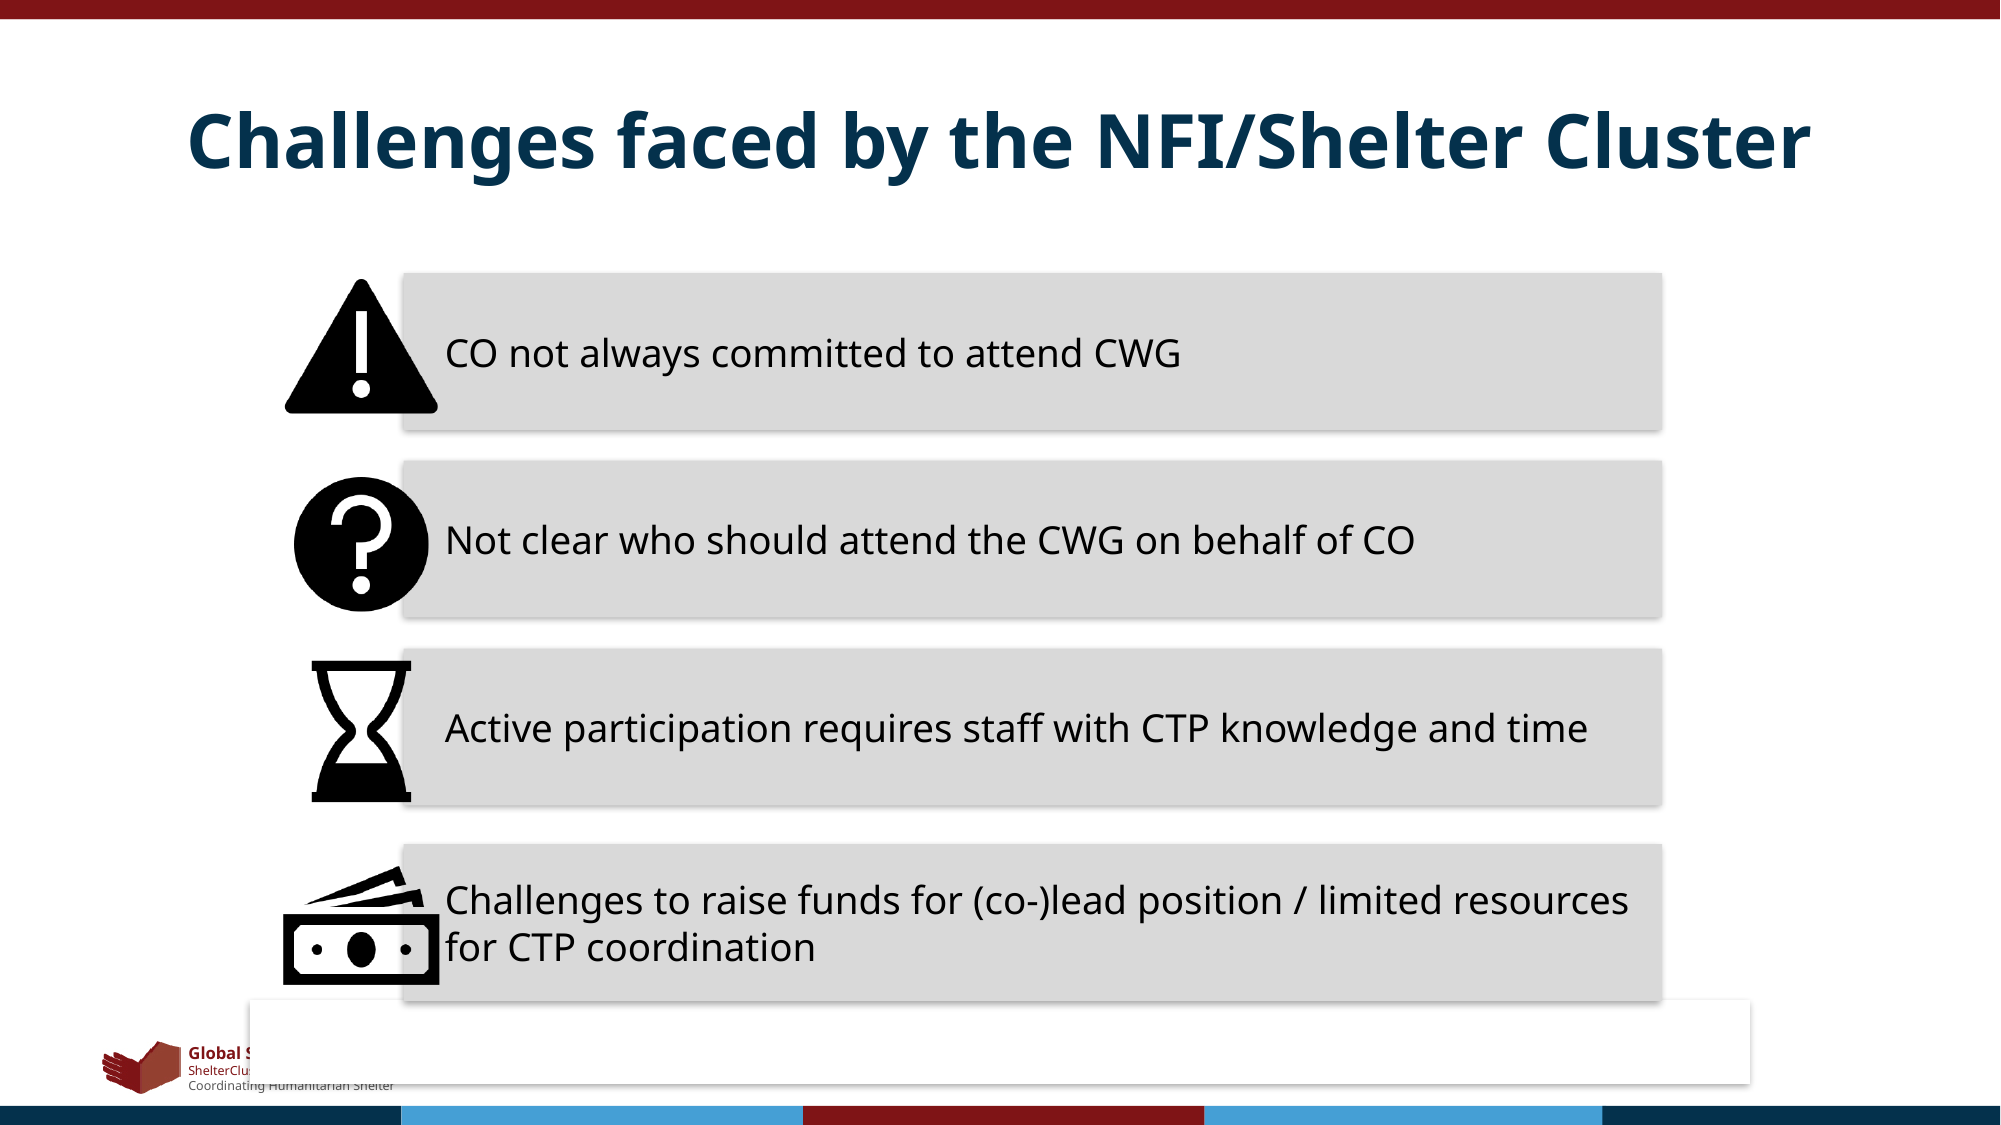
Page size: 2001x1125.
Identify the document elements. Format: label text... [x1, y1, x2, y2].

text_box [249, 999, 1751, 1085]
picture [102, 1041, 181, 1094]
picture [276, 646, 447, 816]
text_box Challenges to raise funds for (co-)lead position / limited resources for CTP coordination [447, 843, 1663, 1002]
picture [276, 842, 447, 1013]
picture [276, 261, 447, 432]
text_box CO not always committed to attend CWG [450, 272, 1663, 431]
text_box Active participation requires staff with CTP knowledge and time [449, 648, 1663, 806]
text_box Not clear who should attend the CWG on behalf of CO [448, 460, 1663, 618]
title Challenges faced by the NFI/Shelter Cluster [99, 45, 1900, 233]
picture [276, 459, 447, 629]
